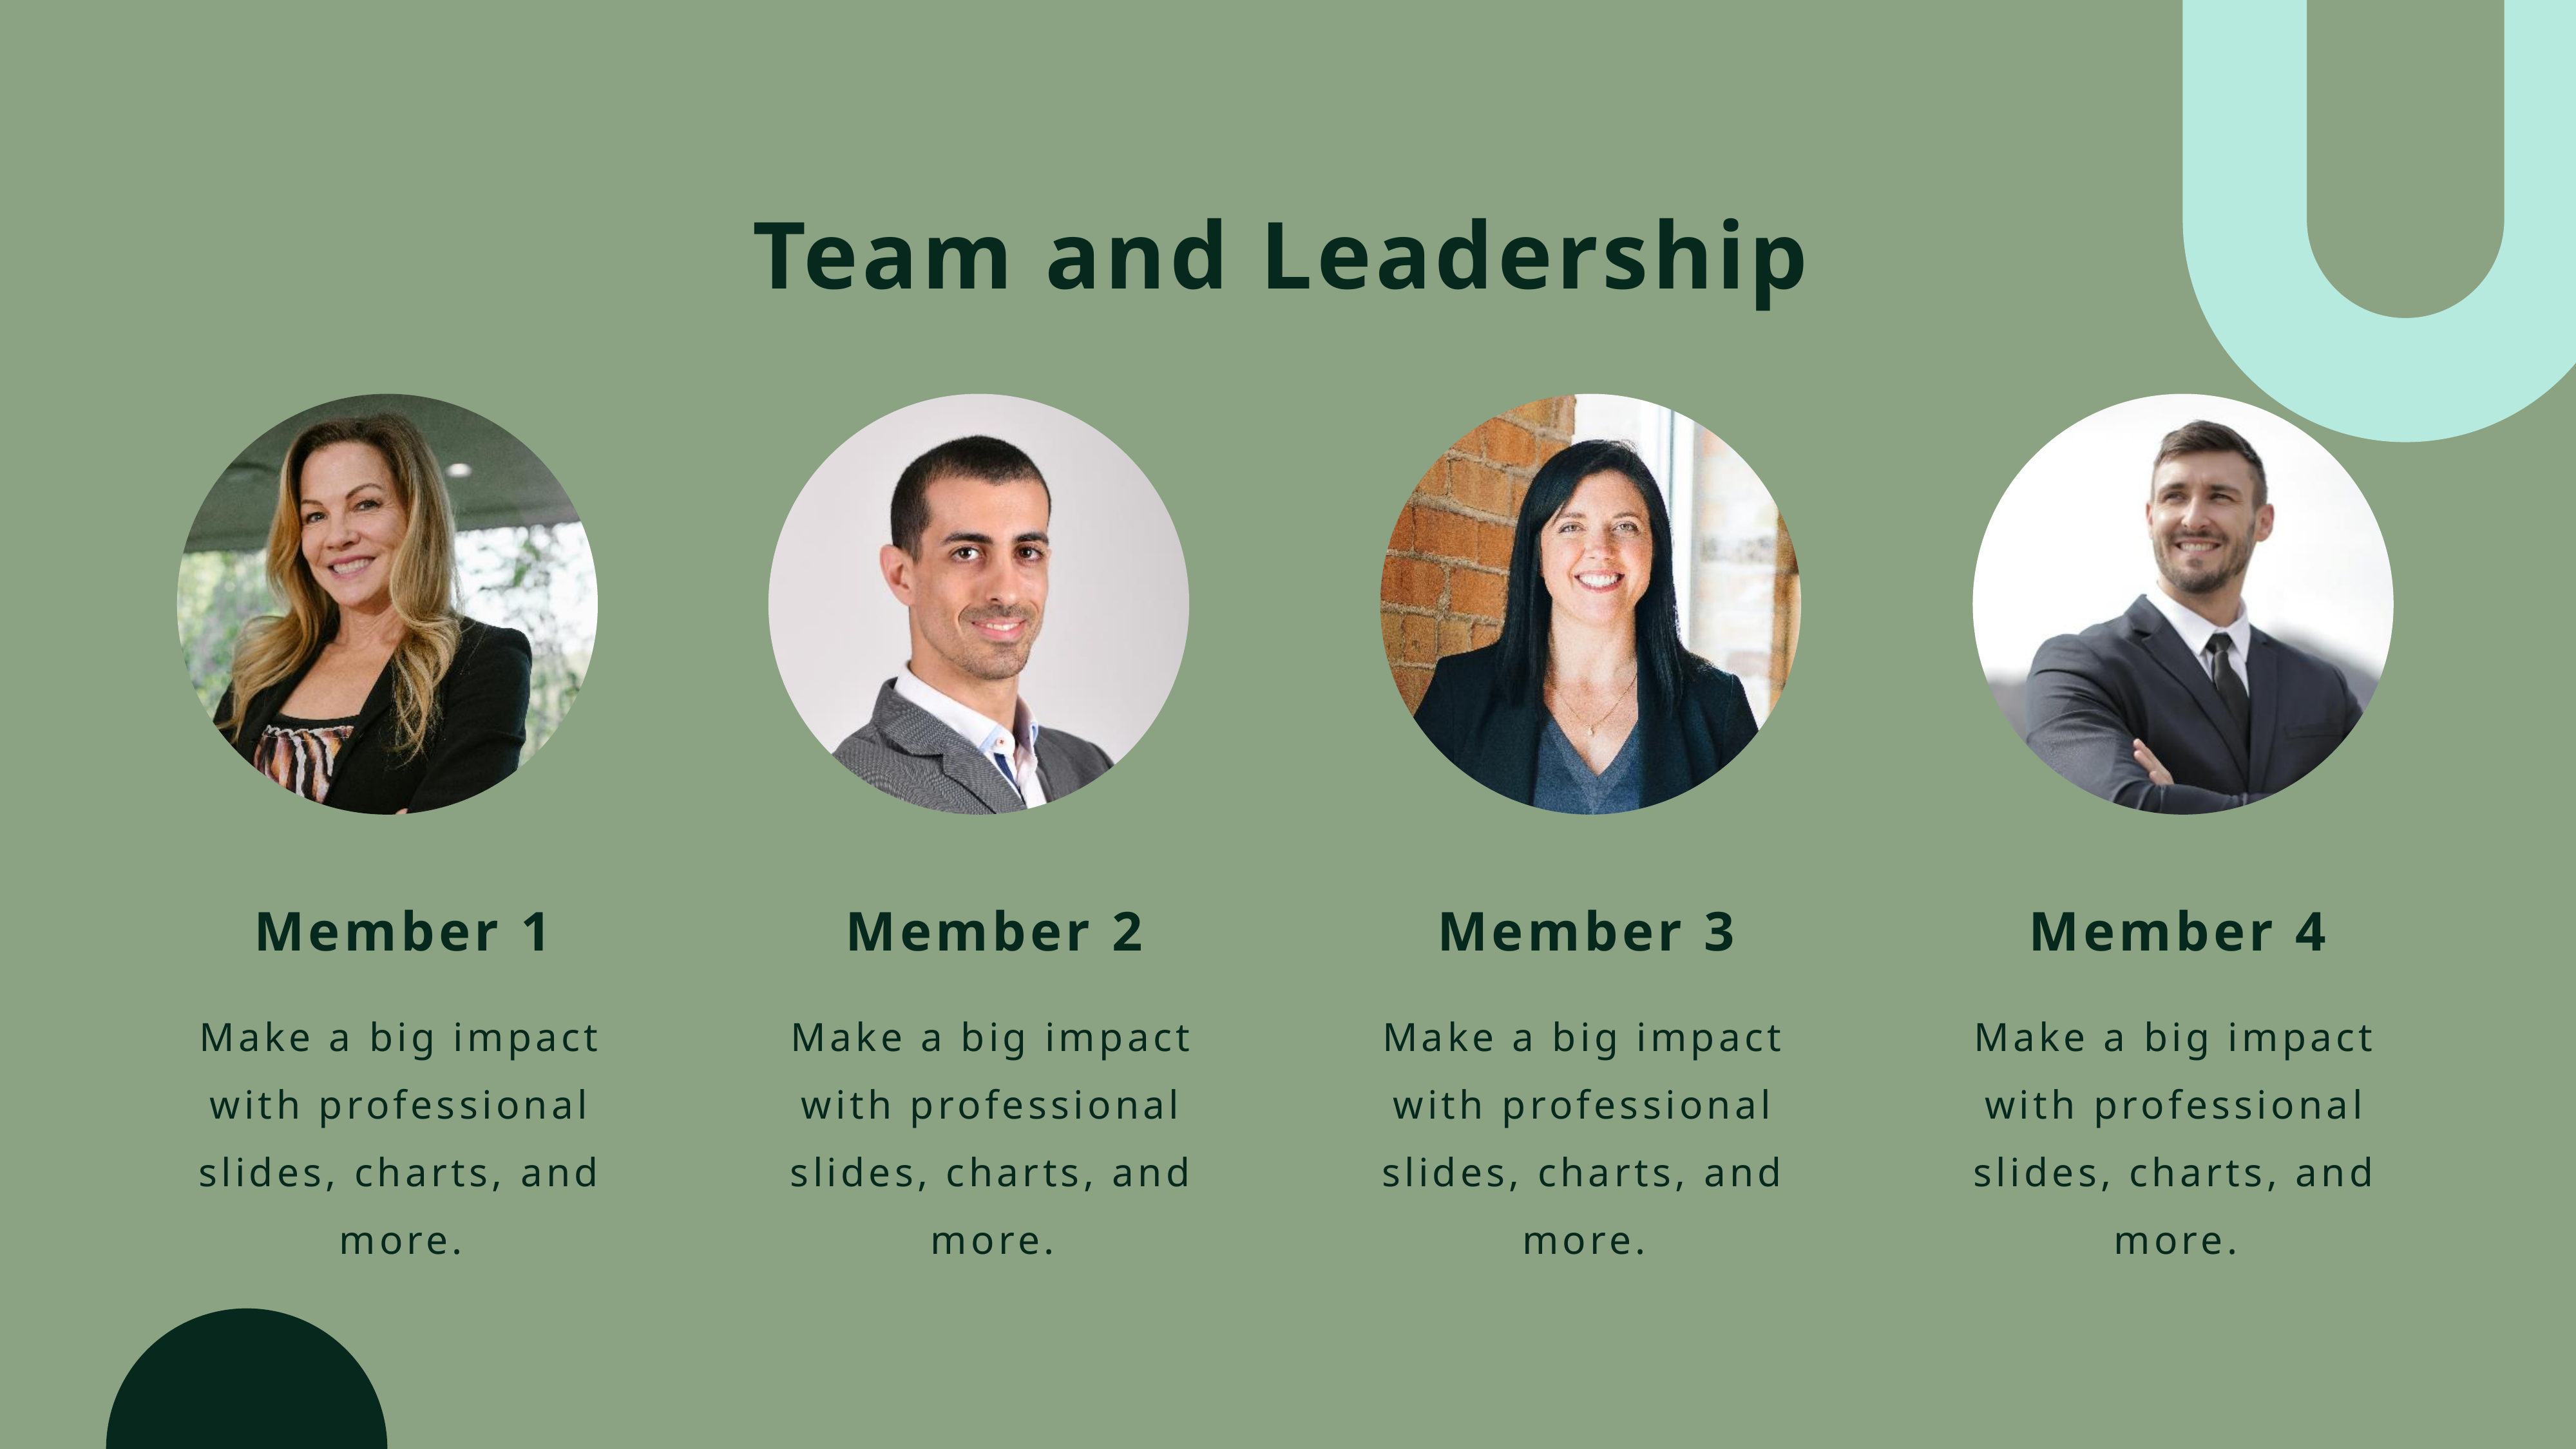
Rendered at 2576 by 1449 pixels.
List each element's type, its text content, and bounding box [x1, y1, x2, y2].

picture [1380, 393, 1802, 815]
picture [177, 393, 598, 815]
text_box Team and Leadership [147, 169, 2416, 313]
text_box Member 4 [1940, 892, 2416, 967]
text_box [105, 1307, 388, 1449]
text_box Member 2 [756, 892, 1232, 967]
text_box Member 3 [1348, 892, 1824, 967]
text_box [2182, 0, 2307, 169]
text_box Member 1 [165, 892, 641, 967]
text_box Make a big impact with professional slides, charts, and more. [1346, 986, 1822, 1267]
picture [768, 393, 1190, 815]
text_box Make a big impact with professional slides, charts, and more. [163, 986, 639, 1267]
picture [1972, 393, 2394, 815]
text_box [2203, 0, 2576, 442]
text_box Make a big impact with professional slides, charts, and more. [754, 986, 1230, 1267]
text_box Make a big impact with professional slides, charts, and more. [1938, 986, 2414, 1267]
